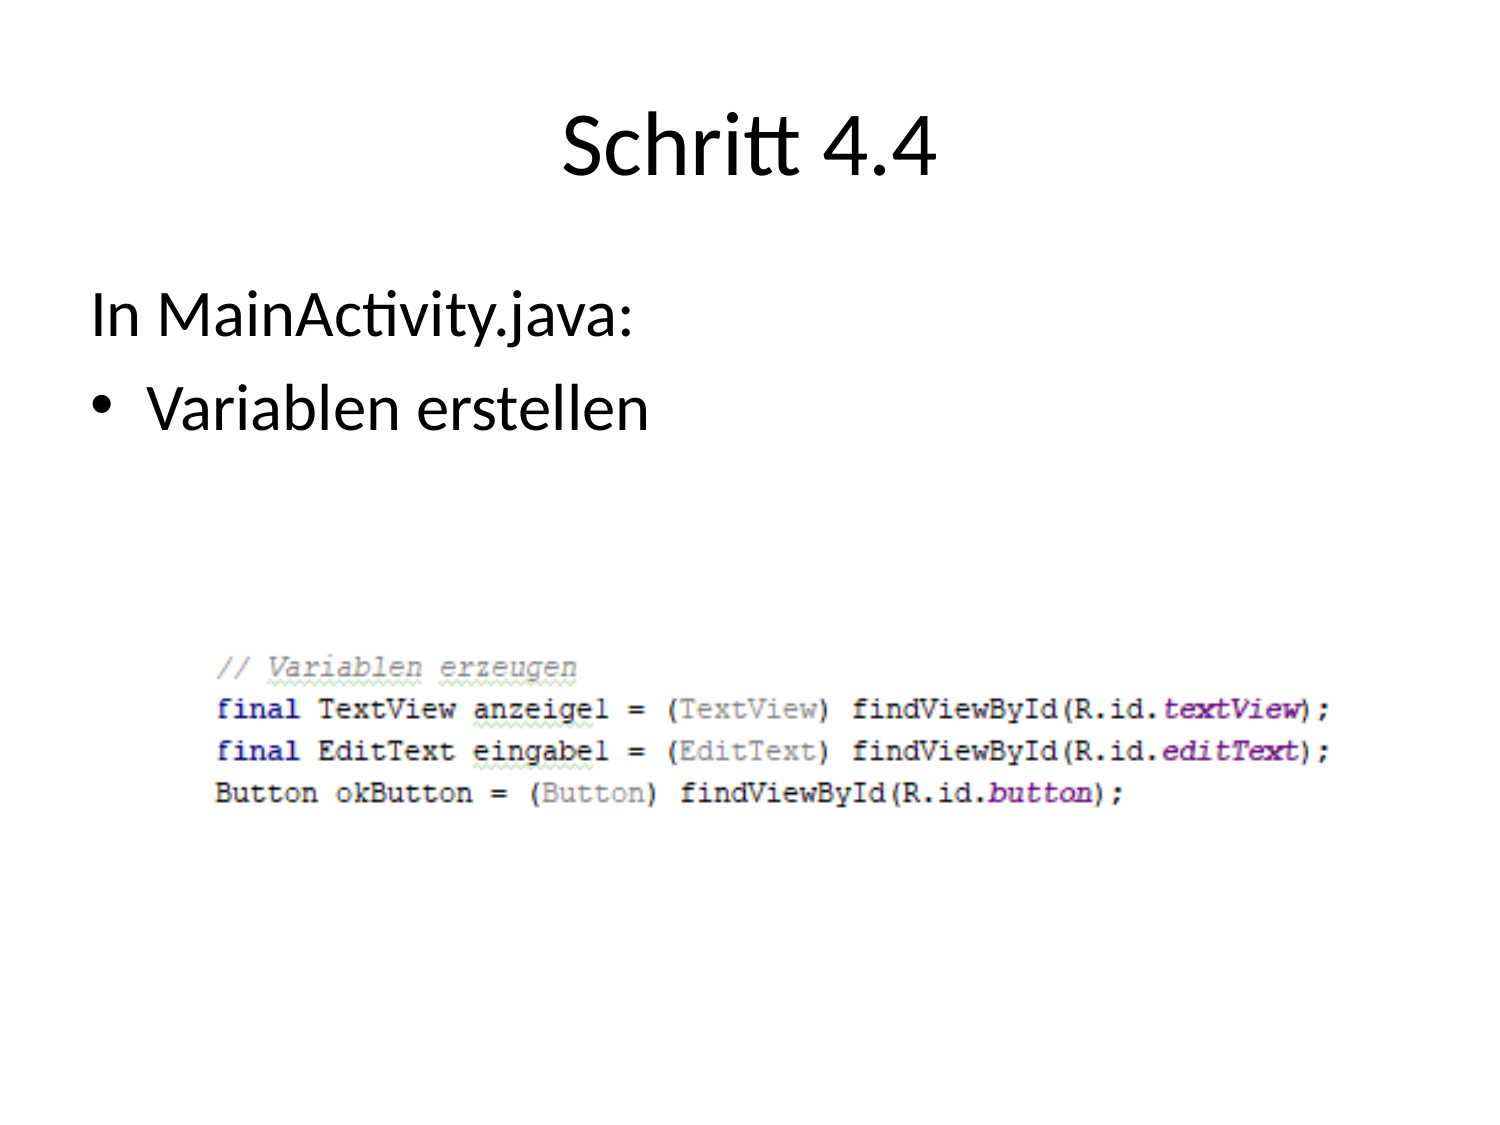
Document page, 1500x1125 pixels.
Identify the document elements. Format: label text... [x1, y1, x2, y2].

picture [206, 644, 1359, 835]
list In MainActivity.java: Variablen erstellen [75, 262, 1425, 1005]
title Schritt 4.4 [75, 45, 1425, 233]
